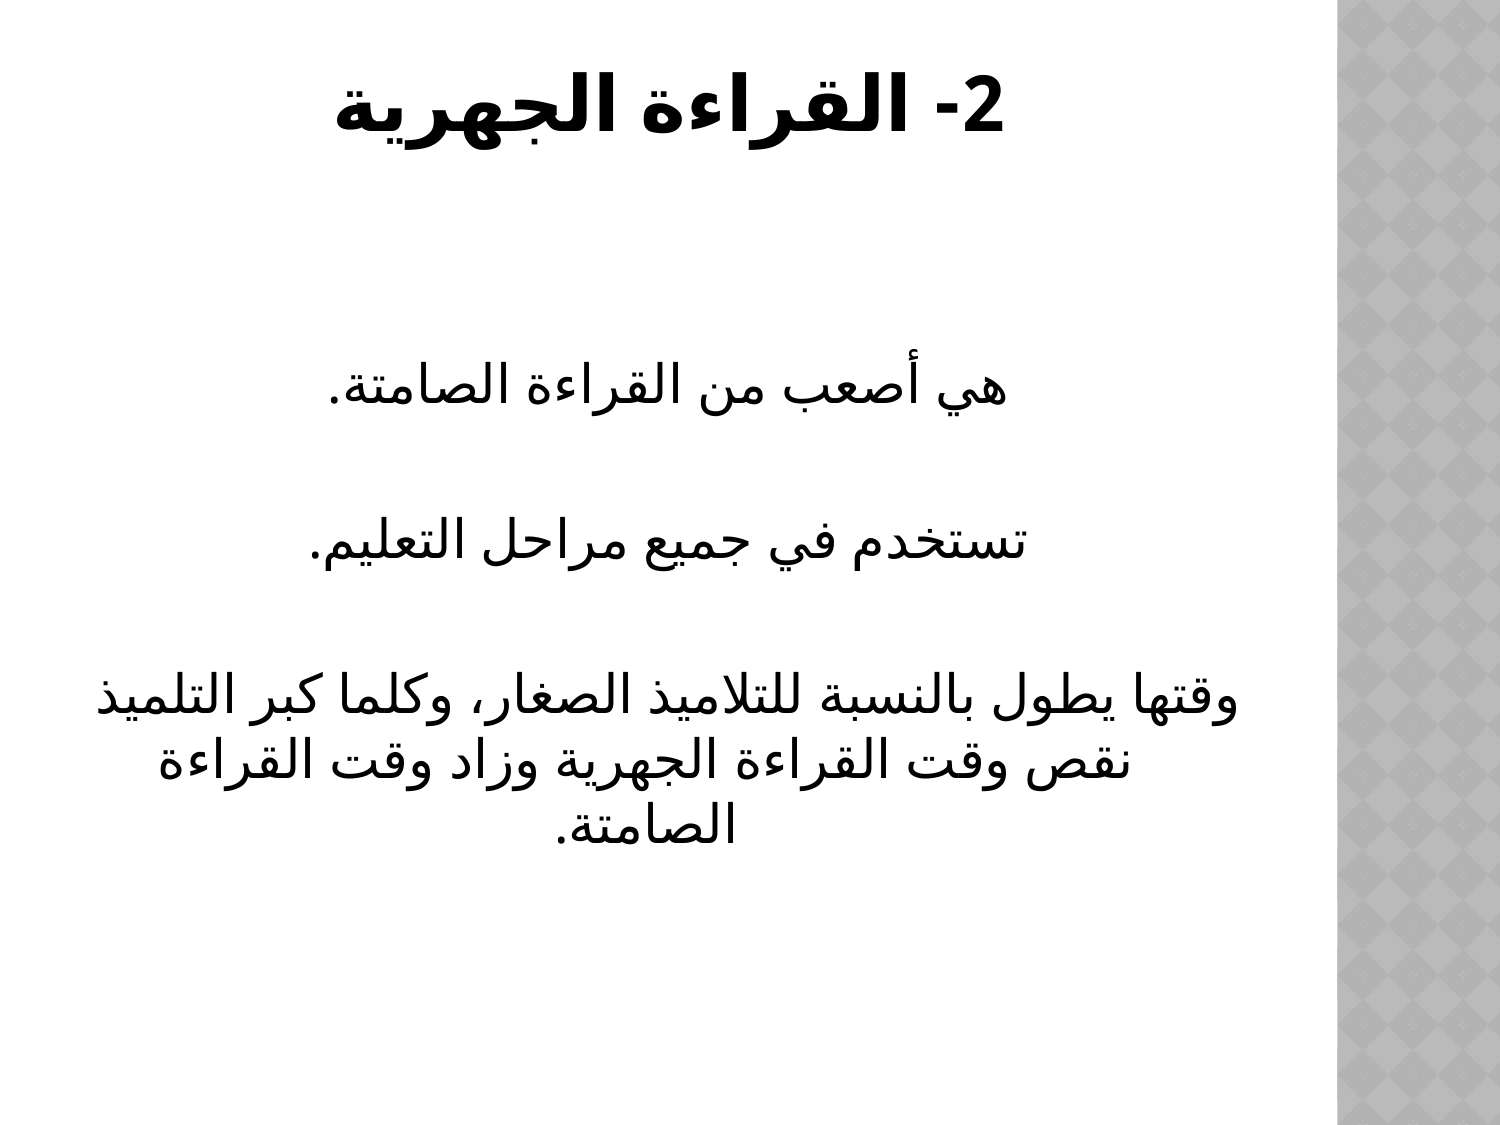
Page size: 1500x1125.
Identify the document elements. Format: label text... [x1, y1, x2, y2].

list هي أصعب من القراءة الصامتة. تستخدم في جميع مراحل التعليم. وقتها يطول بالنسبة للتلاميذ الصغار، وكلما كبر التلميذ نقص وقت القراءة الجهرية وزاد وقت القراءة الصامتة. [75, 264, 1263, 1059]
title 2- القراءة الجهرية [75, 52, 1263, 240]
